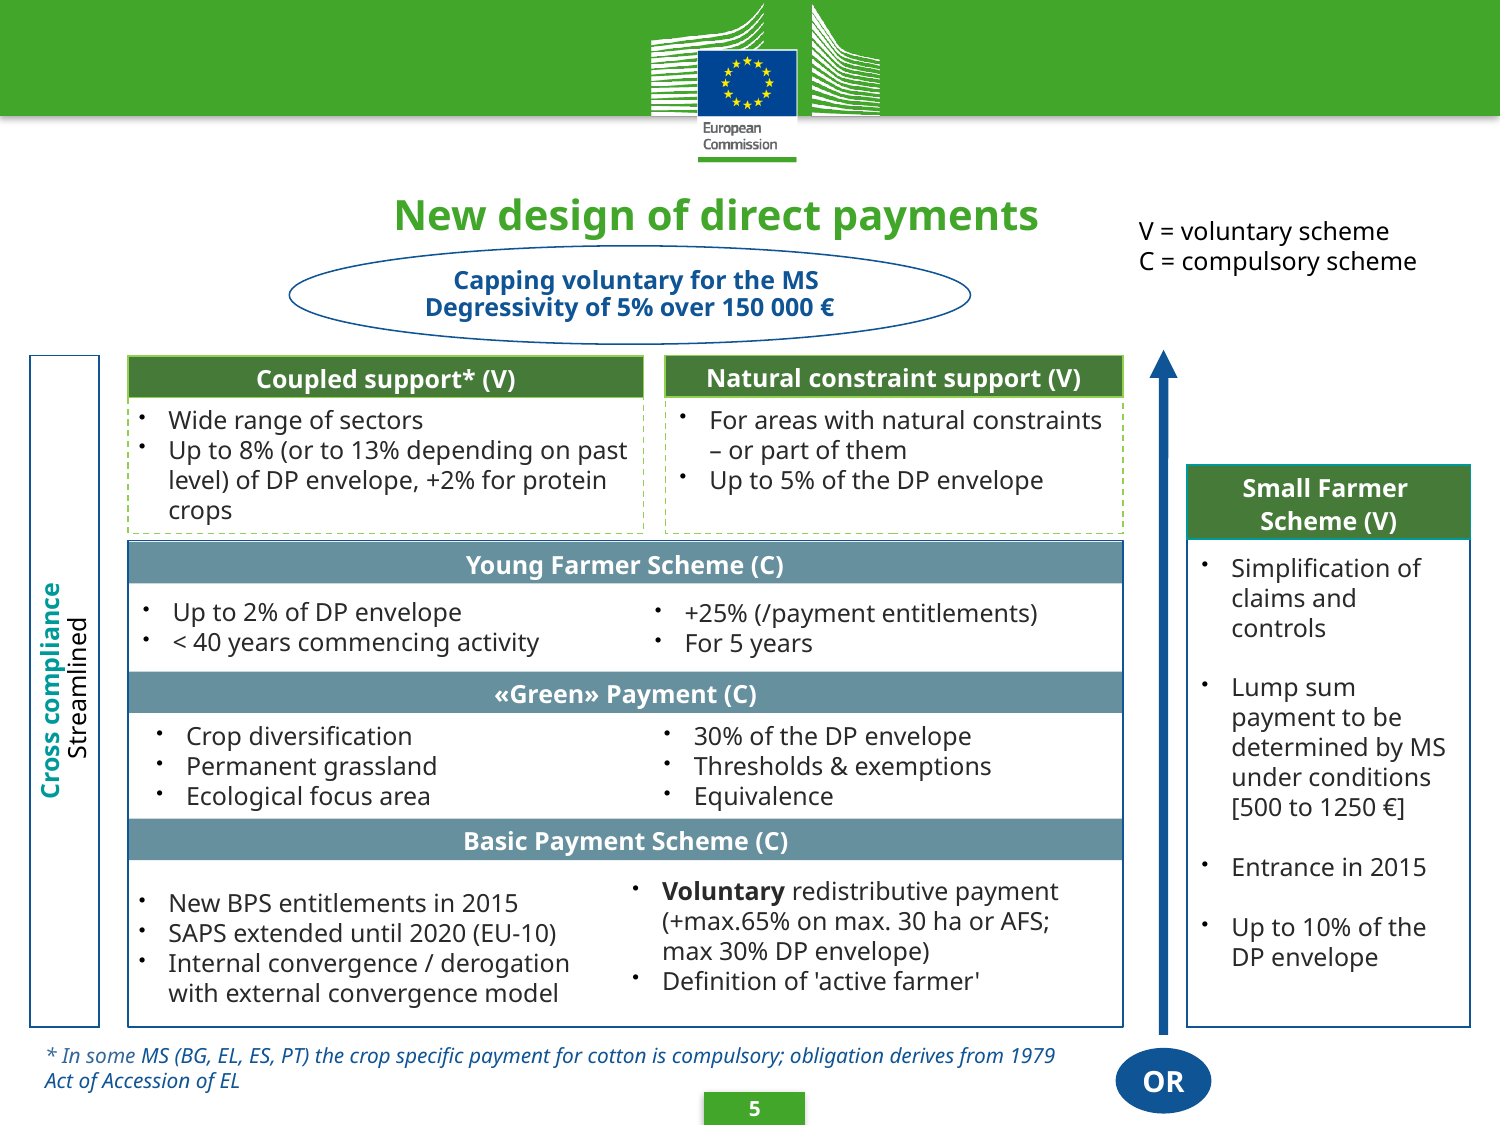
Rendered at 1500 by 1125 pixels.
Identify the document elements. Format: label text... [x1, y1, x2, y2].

title New design of direct payments [17, 172, 1427, 255]
text_box Cross compliance Streamlined [30, 355, 99, 1028]
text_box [123, 355, 644, 534]
picture [614, 3, 880, 172]
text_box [126, 541, 1110, 696]
text_box [665, 510, 1110, 534]
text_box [288, 245, 971, 345]
text_box V = voluntary scheme C = compulsory scheme [1123, 208, 1464, 283]
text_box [1115, 349, 1471, 1114]
text_box * In some MS (BG, EL, ES, PT) the crop specific payment for cotton is compulsory; obligation derives from 1979 Act of Accession of EL [30, 1034, 1102, 1125]
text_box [664, 355, 1124, 504]
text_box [123, 824, 1110, 1047]
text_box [127, 704, 1110, 820]
